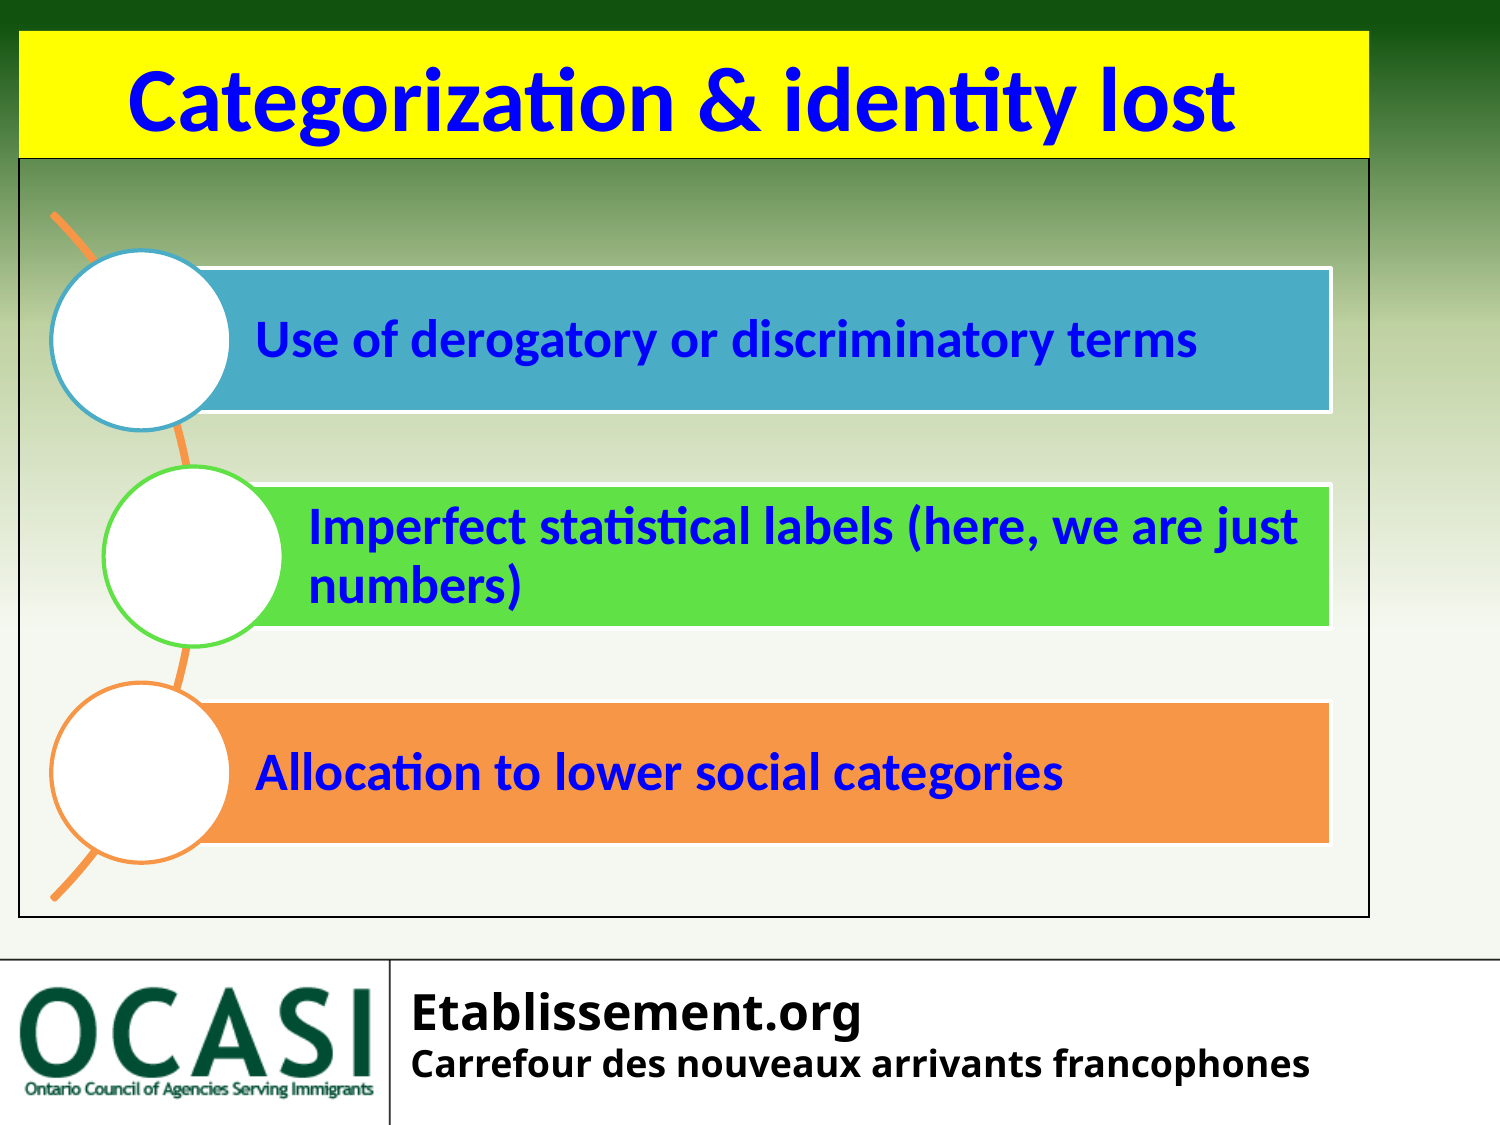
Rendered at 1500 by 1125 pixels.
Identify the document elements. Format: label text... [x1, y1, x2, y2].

text_box Categorization & identity lost [19, 30, 1370, 158]
picture [0, 0, 1500, 1125]
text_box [40, 196, 1341, 918]
text_box Etablissement.org Carrefour des nouveaux arrivants francophones [395, 972, 1400, 1093]
text_box [19, 158, 1370, 917]
